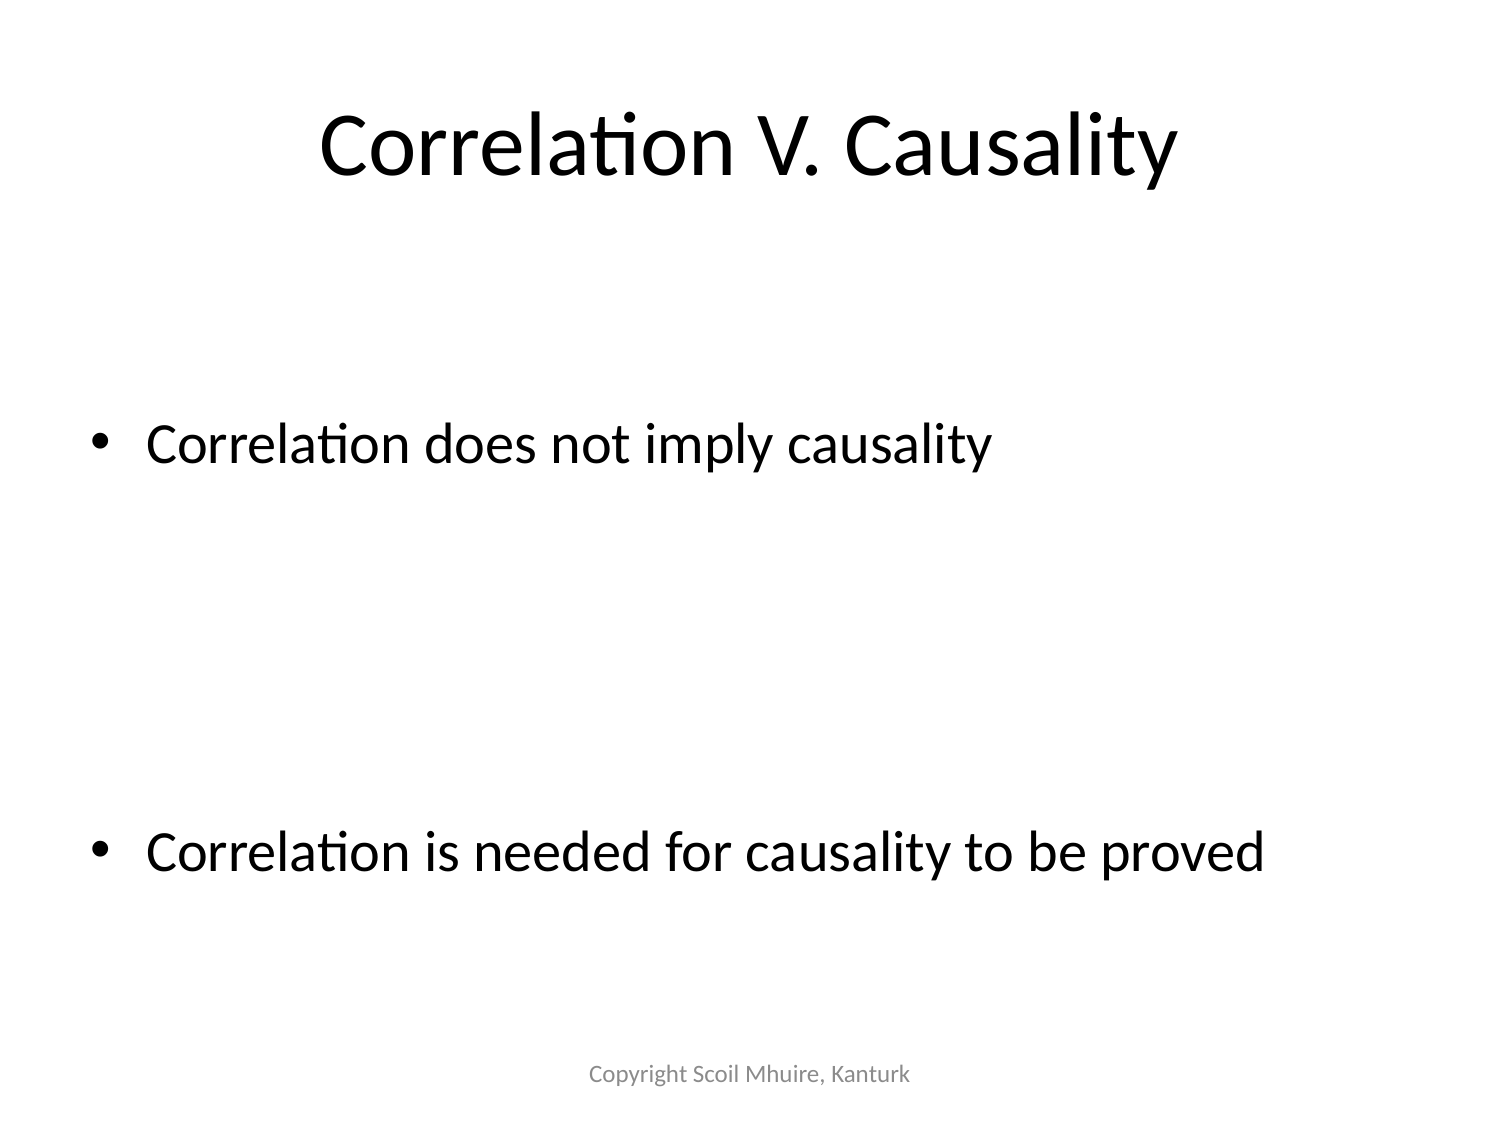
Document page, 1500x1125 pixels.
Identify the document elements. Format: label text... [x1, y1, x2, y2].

list Correlation does not imply causality Correlation is needed for causality to be proved [75, 234, 1313, 1005]
title Correlation V. Causality [75, 45, 1425, 233]
footer Copyright Scoil Mhuire, Kanturk [512, 1042, 988, 1103]
